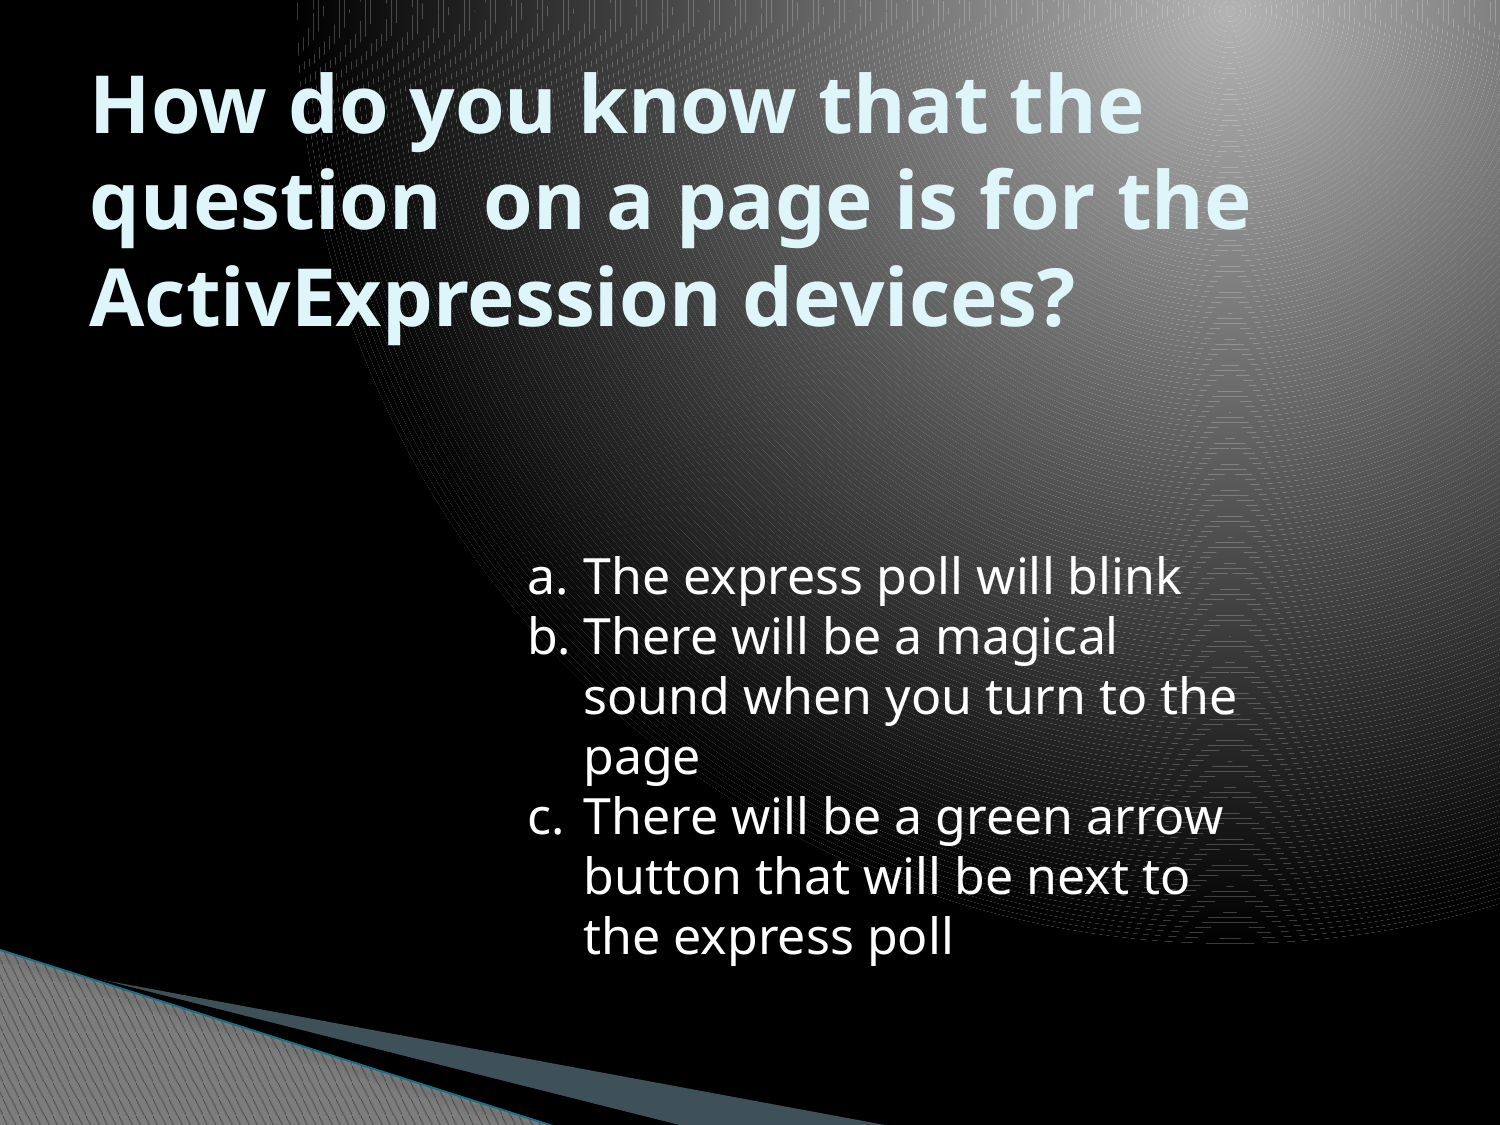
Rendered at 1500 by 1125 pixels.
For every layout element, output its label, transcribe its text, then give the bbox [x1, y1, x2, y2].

text_box The express poll will blink There will be a magical sound when you turn to the page There will be a green arrow button that will be next to the express poll [512, 537, 1288, 973]
picture [0, 952, 543, 1125]
title How do you know that the question on a page is for the ActivExpression devices? [75, 45, 1425, 350]
